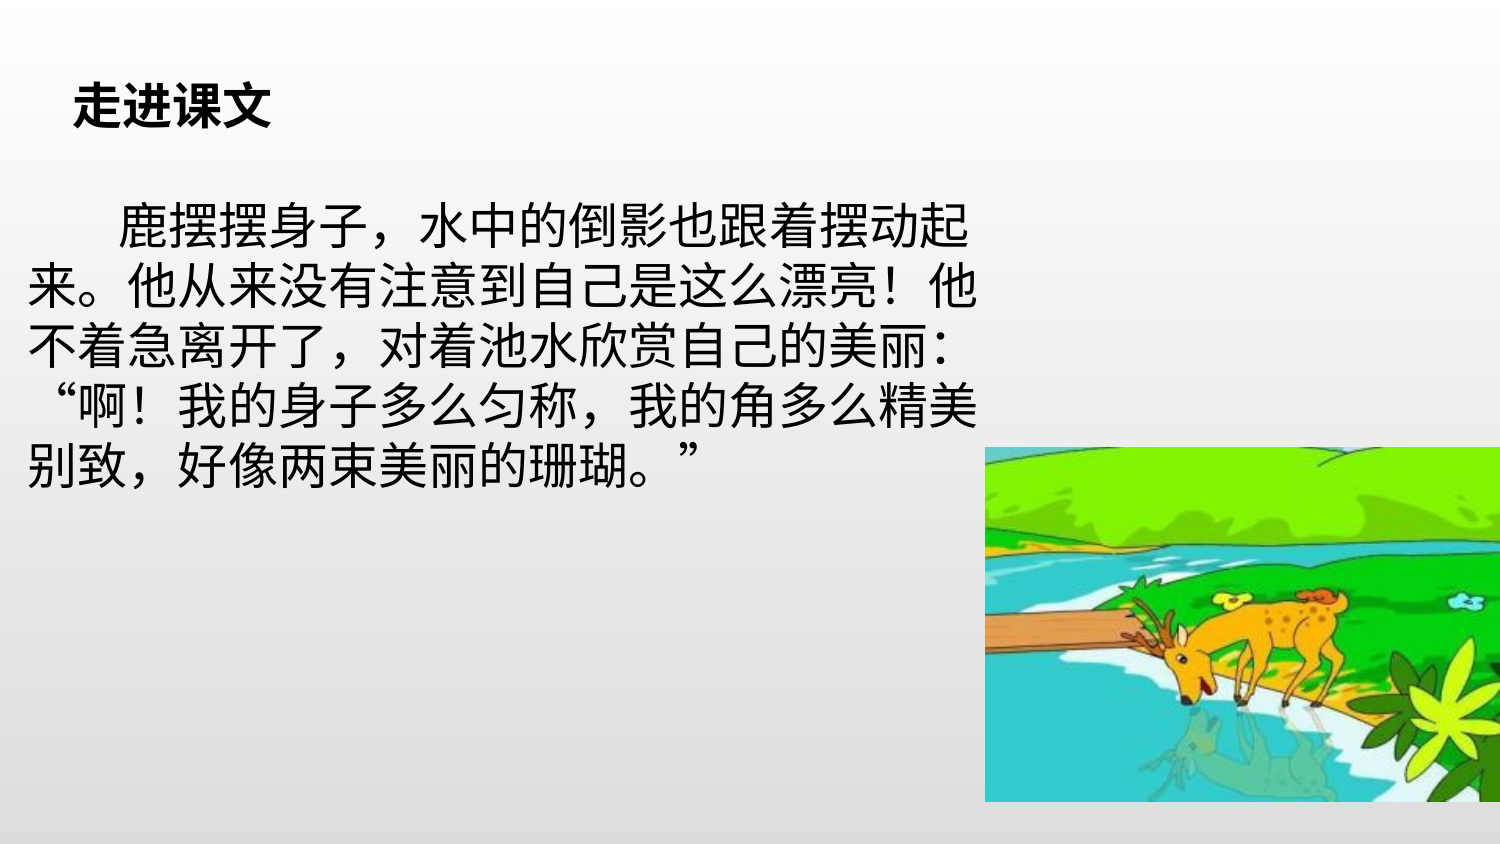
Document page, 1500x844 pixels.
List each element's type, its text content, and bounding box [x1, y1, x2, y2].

picture [985, 447, 1500, 802]
text_box 鹿摆摆身子，水中的倒影也跟着摆动起来。他从来没有注意到自己是这么漂亮！他不着急离开了，对着池水欣赏自己的美丽：“啊！我的身子多么匀称，我的角多么精美别致，好像两束美丽的珊瑚。” [16, 188, 1024, 501]
text_box 走进课文 [61, 68, 510, 140]
